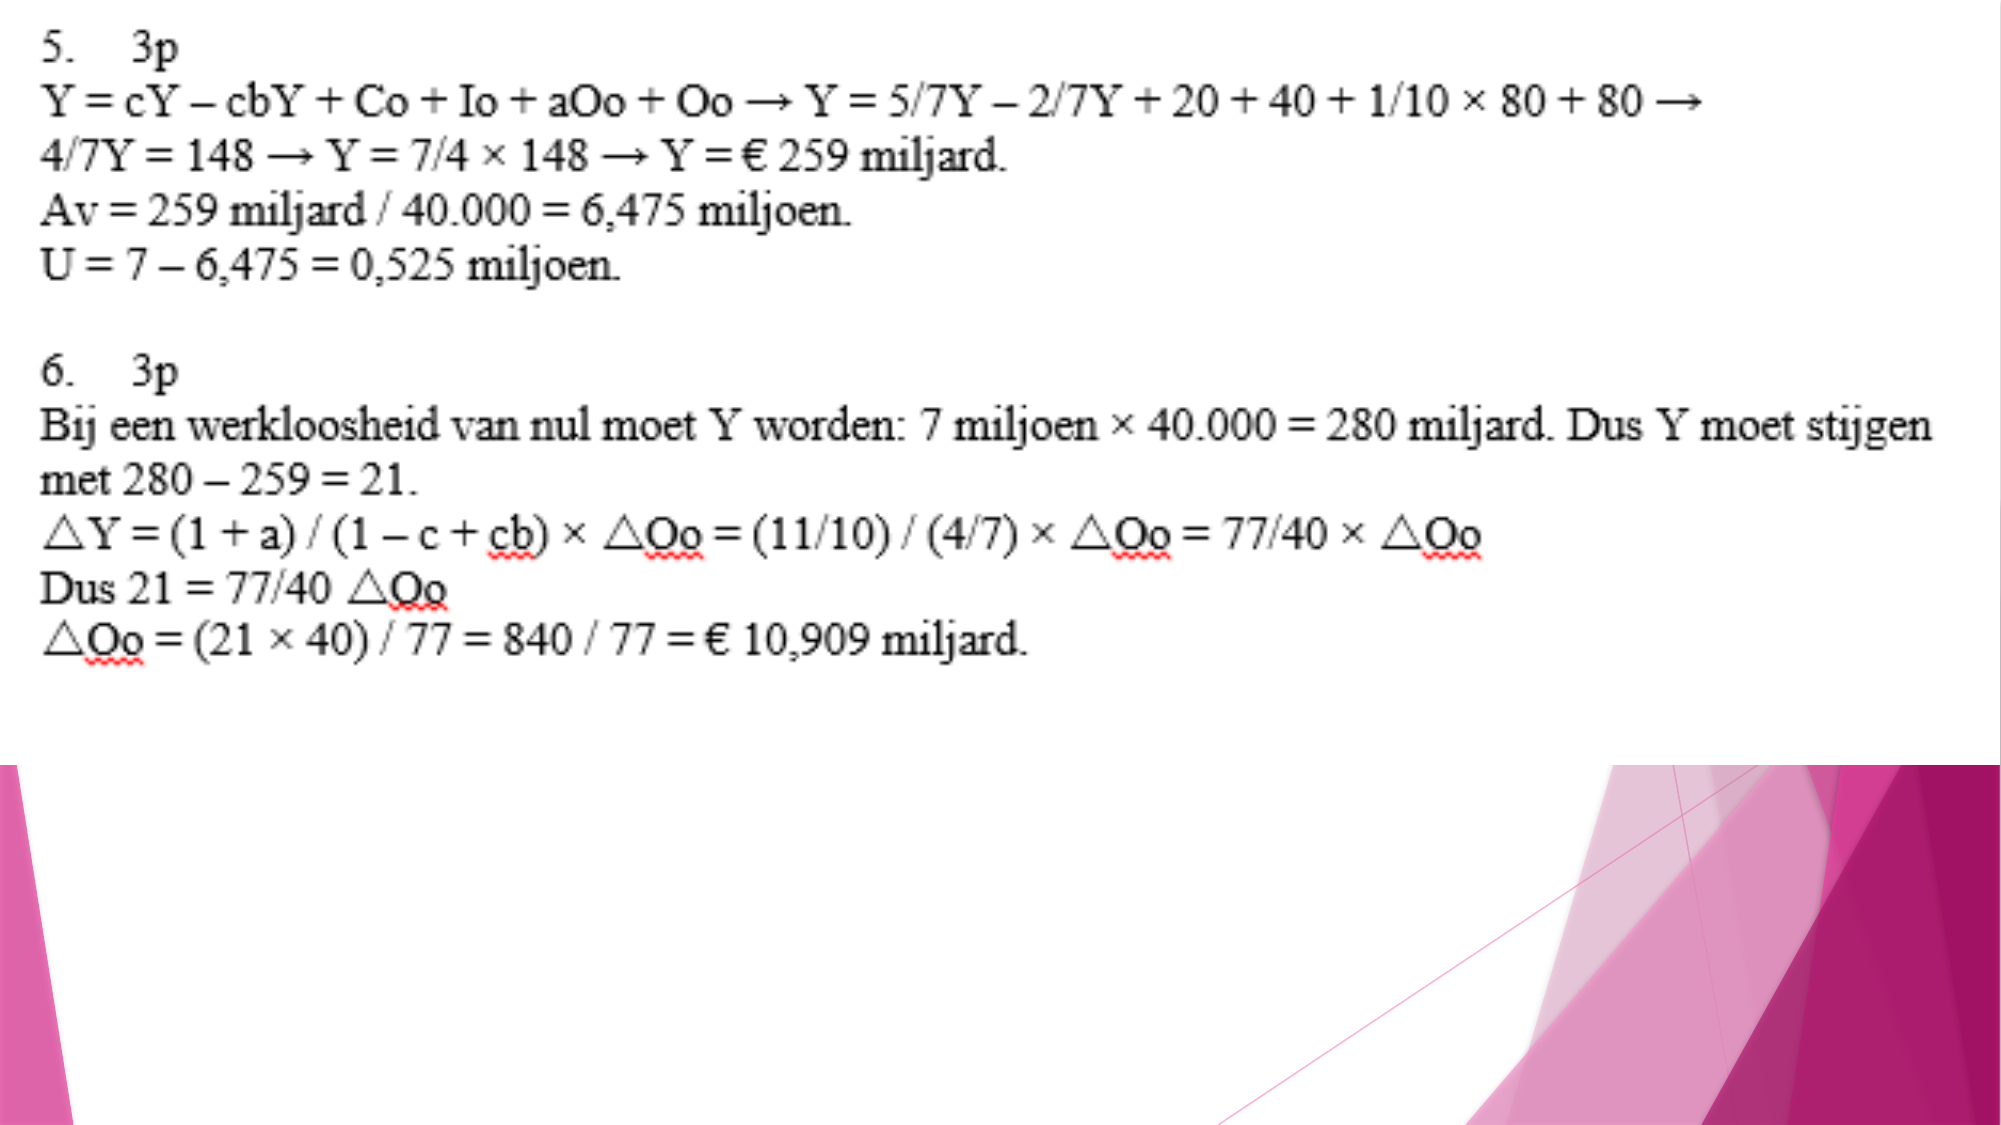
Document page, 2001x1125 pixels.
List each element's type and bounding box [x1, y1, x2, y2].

picture [0, 0, 2000, 766]
